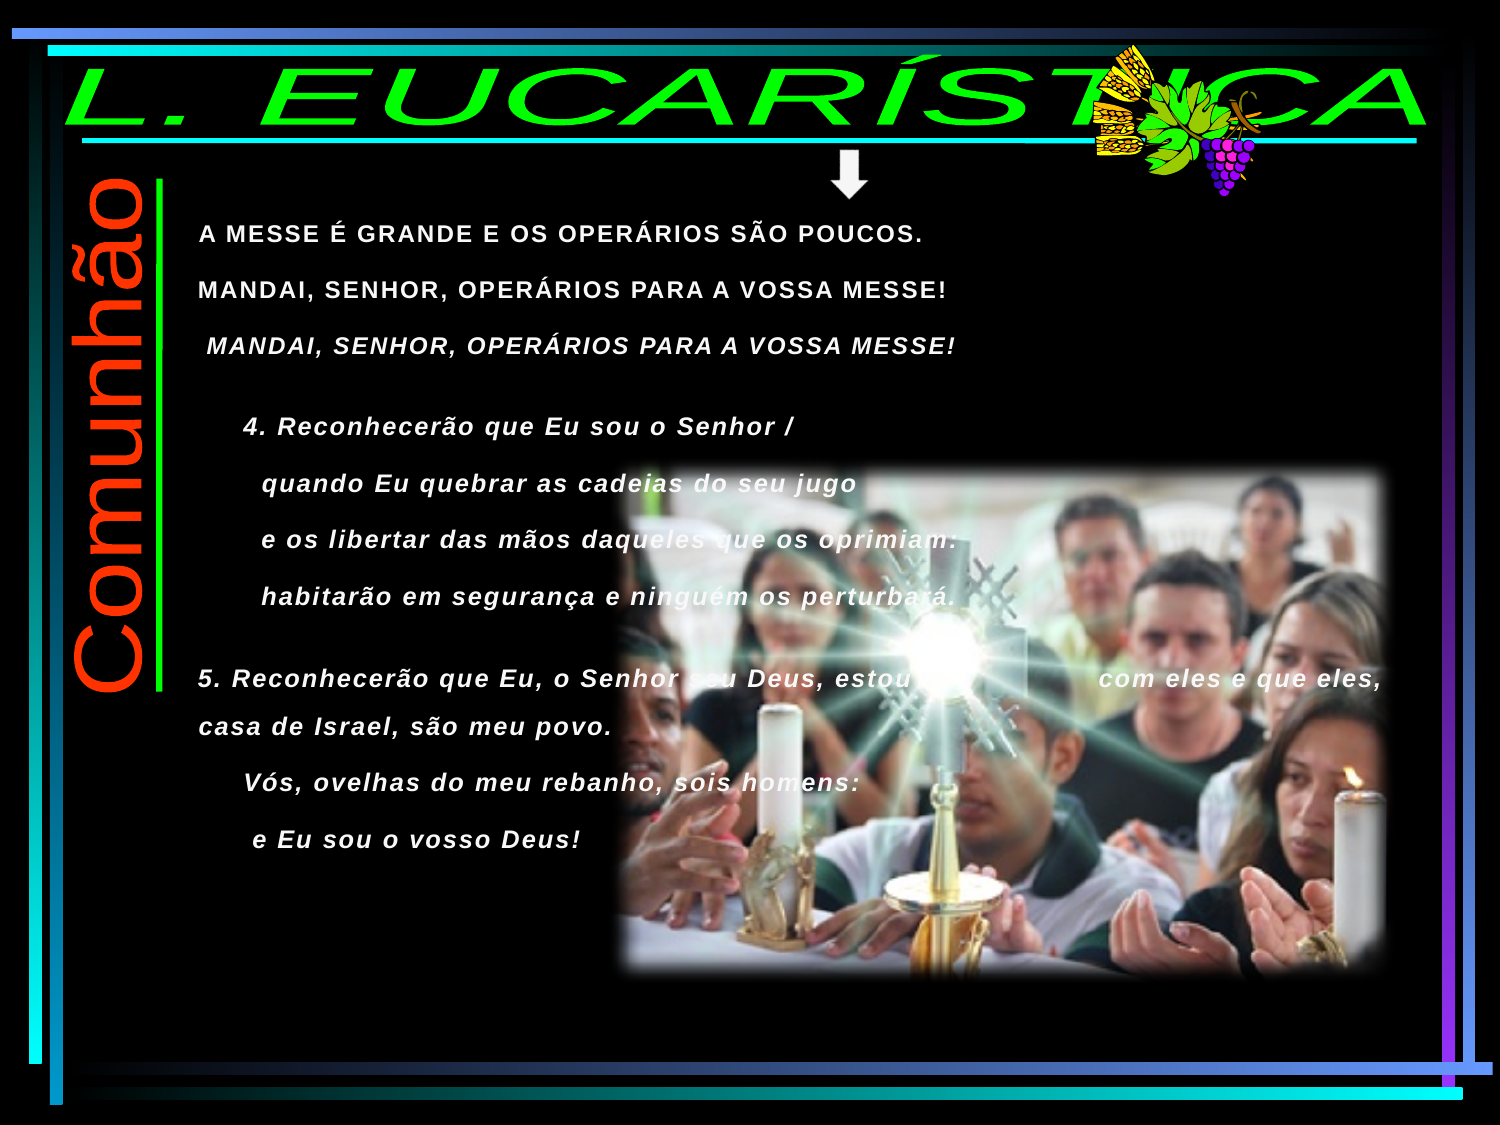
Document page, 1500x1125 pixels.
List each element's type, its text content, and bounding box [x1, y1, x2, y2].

picture [821, 141, 879, 202]
picture [607, 455, 1397, 984]
picture [1117, 25, 1266, 203]
text_box A MESSE É GRANDE E OS OPERÁRIOS SÃO POUCOS. MANDAI, SENHOR, OPERÁRIOS PARA A VOSSA MESSE! MANDAI, SENHOR, OPERÁRIOS PARA A VOSSA MESSE! 4. Reconhecerão que Eu sou o Senhor / quando Eu quebrar as cadeias do seu jugo e os libertar das mãos daqueles que os oprimiam: habitarão em segurança e ninguém os perturbará. 5. Reconhecerão que Eu, o Senhor seu Deus, estou com eles e que eles, casa de Israel, são meu povo. Vós, ovelhas do meu rebanho, sois homens: e Eu sou o vosso Deus! [182, 208, 1471, 911]
